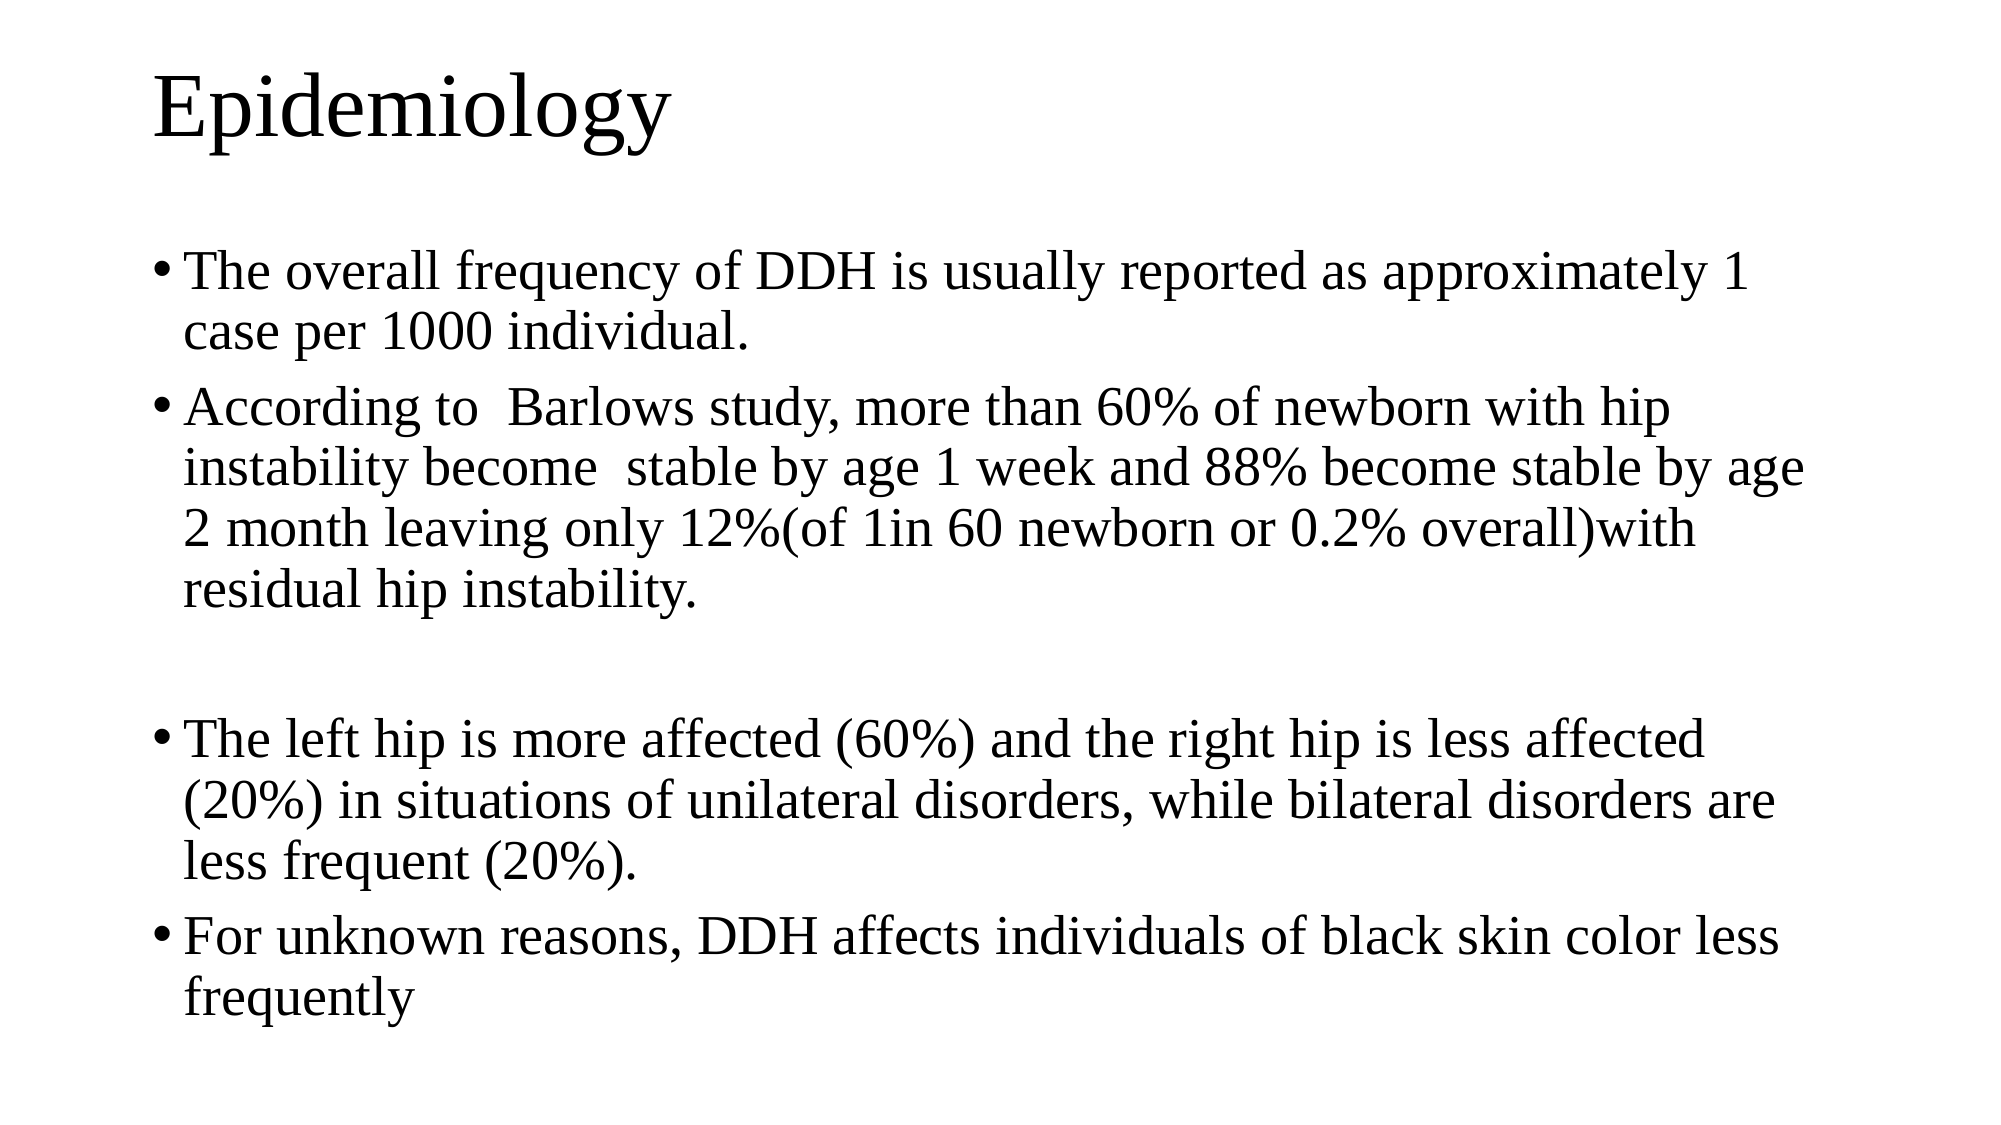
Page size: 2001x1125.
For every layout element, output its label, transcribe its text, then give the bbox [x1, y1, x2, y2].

title Epidemiology [137, 20, 1863, 194]
list The overall frequency of DDH is usually reported as approximately 1 case per 1000 individual. According to Barlows study, more than 60% of newborn with hip instability become stable by age 1 week and 88% become stable by age 2 month leaving only 12%(of 1in 60 newborn or 0.2% overall)with residual hip instability. The left hip is more affected (60%) and the right hip is less affected (20%) in situations of unilateral disorders, while bilateral disorders are less frequent (20%). For unknown reasons, DDH affects individuals of black skin color less frequently [137, 233, 1863, 1037]
